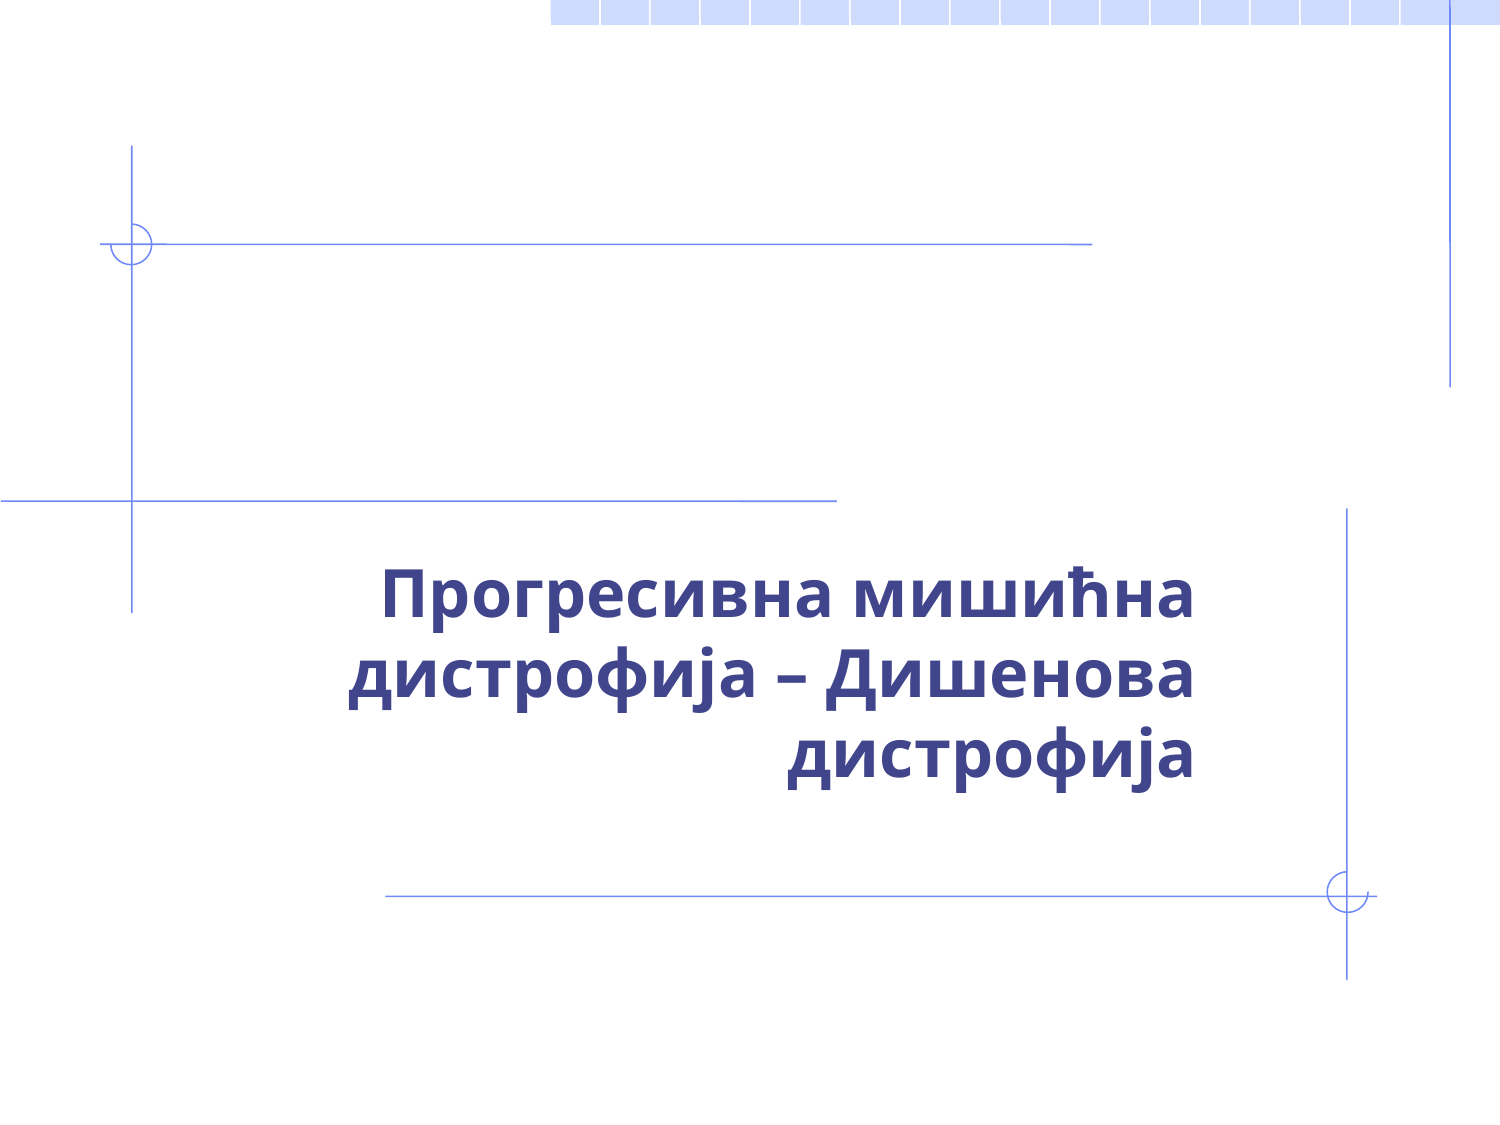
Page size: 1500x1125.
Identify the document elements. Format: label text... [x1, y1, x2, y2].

subtitle Прогресивна мишићна дистрофија – Дишенова дистрофија [162, 542, 1213, 831]
